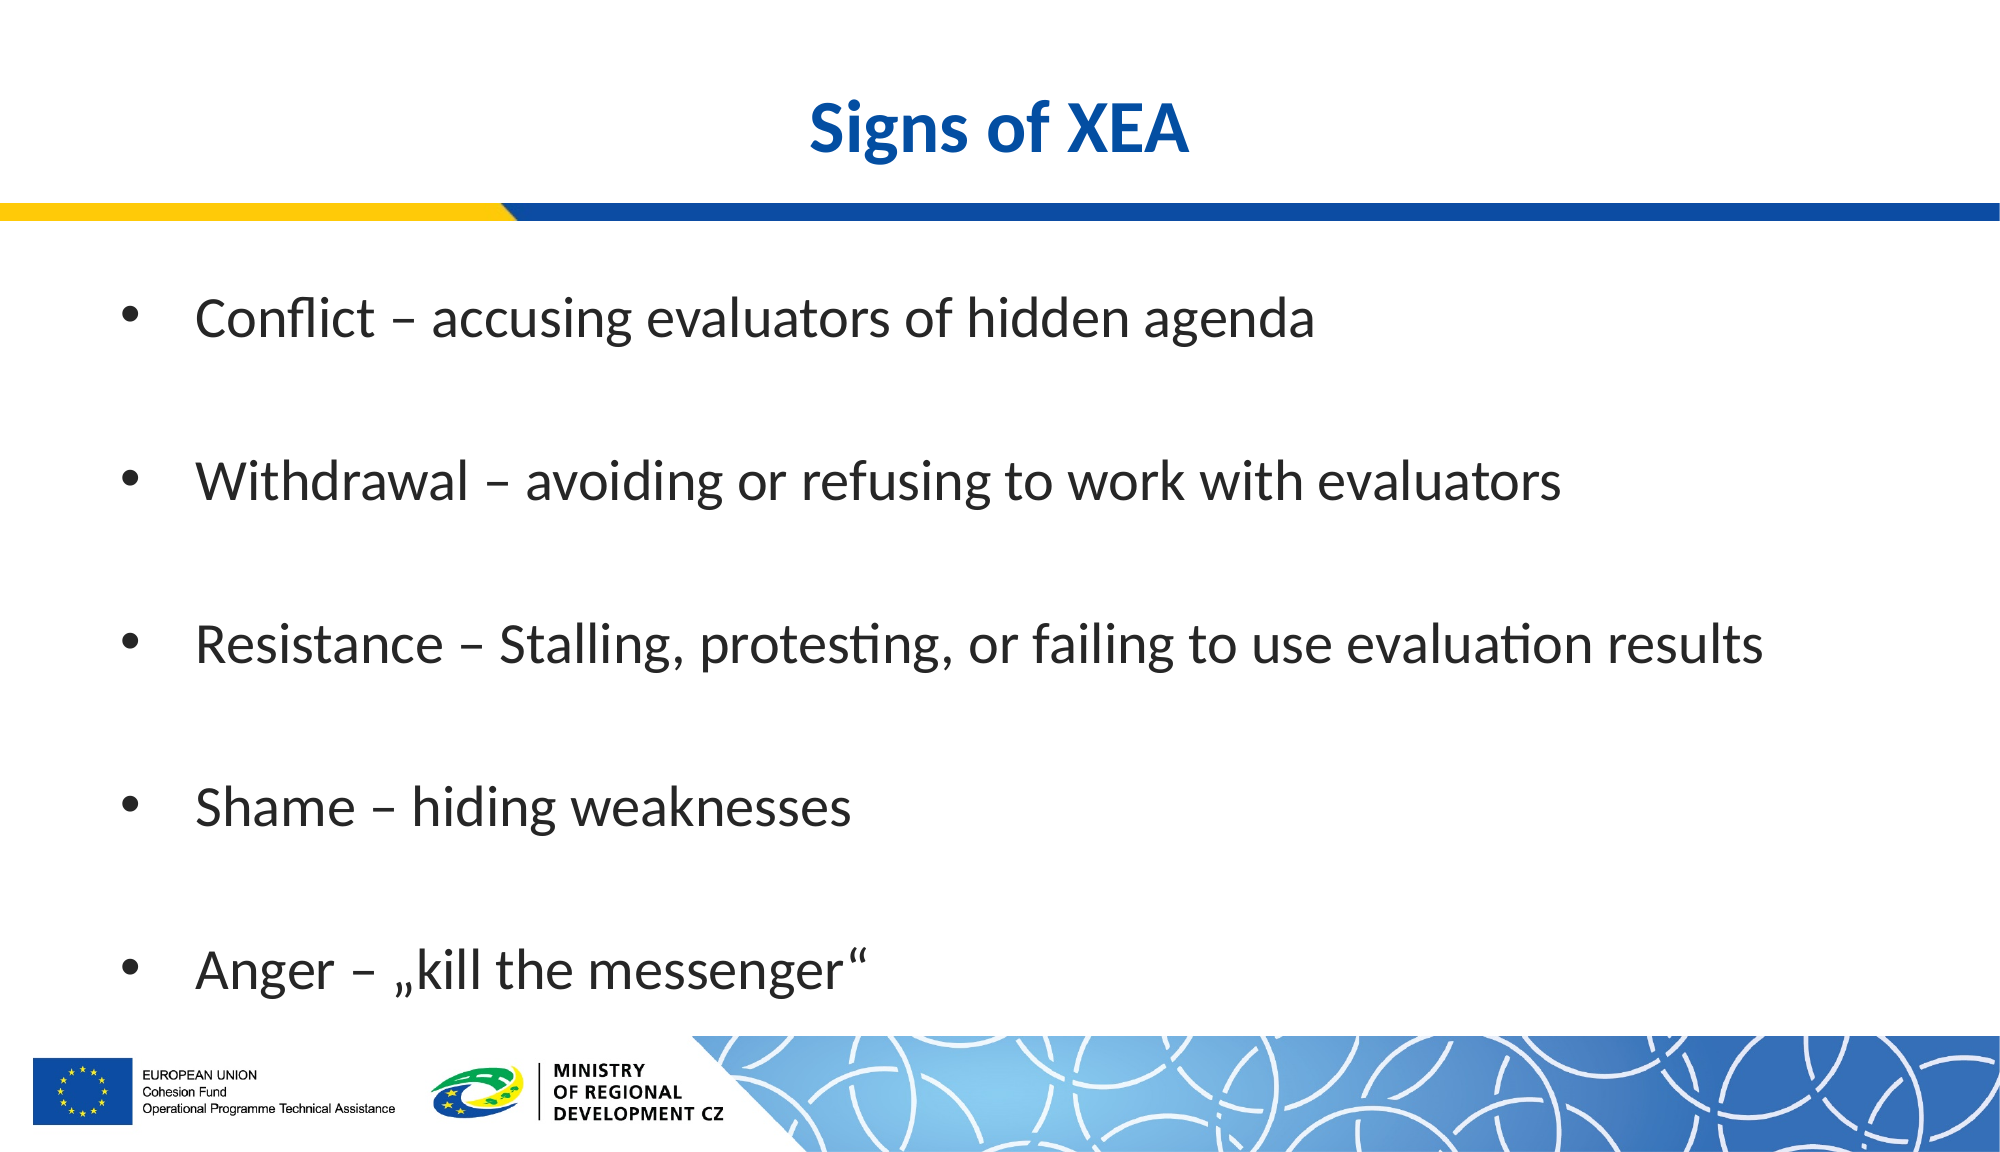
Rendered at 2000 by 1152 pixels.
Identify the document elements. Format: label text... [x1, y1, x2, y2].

title Signs of XEA [99, 46, 1900, 198]
list Conflict – accusing evaluators of hidden agenda Withdrawal – avoiding or refusing to work with evaluators Resistance – Stalling, protesting, or failing to use evaluation results Shame – hiding weaknesses Anger – „kill the messenger“ [99, 268, 1900, 1029]
picture [0, 1036, 2000, 1152]
picture [0, 203, 2000, 221]
